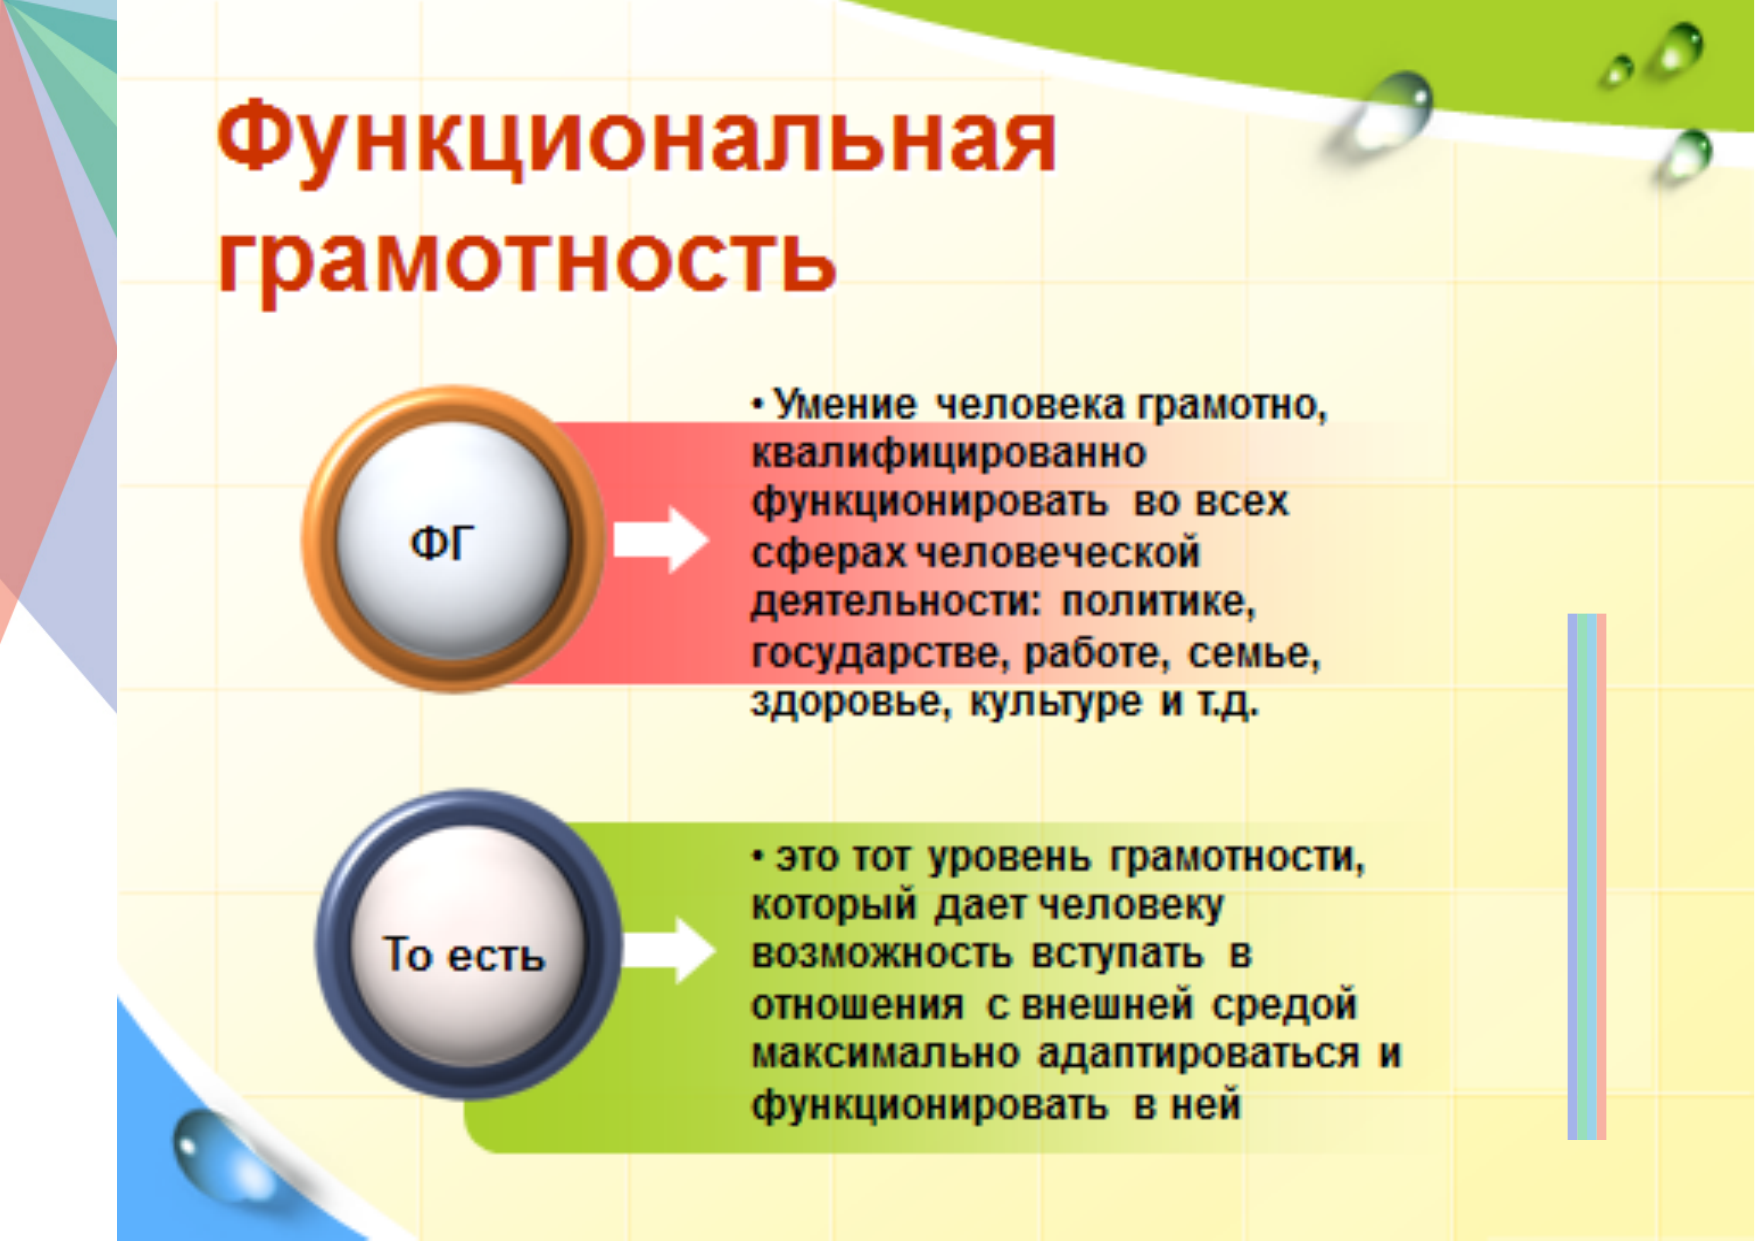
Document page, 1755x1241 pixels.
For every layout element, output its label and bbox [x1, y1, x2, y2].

text_box [1567, 613, 1607, 1141]
picture [0, 0, 1755, 1241]
